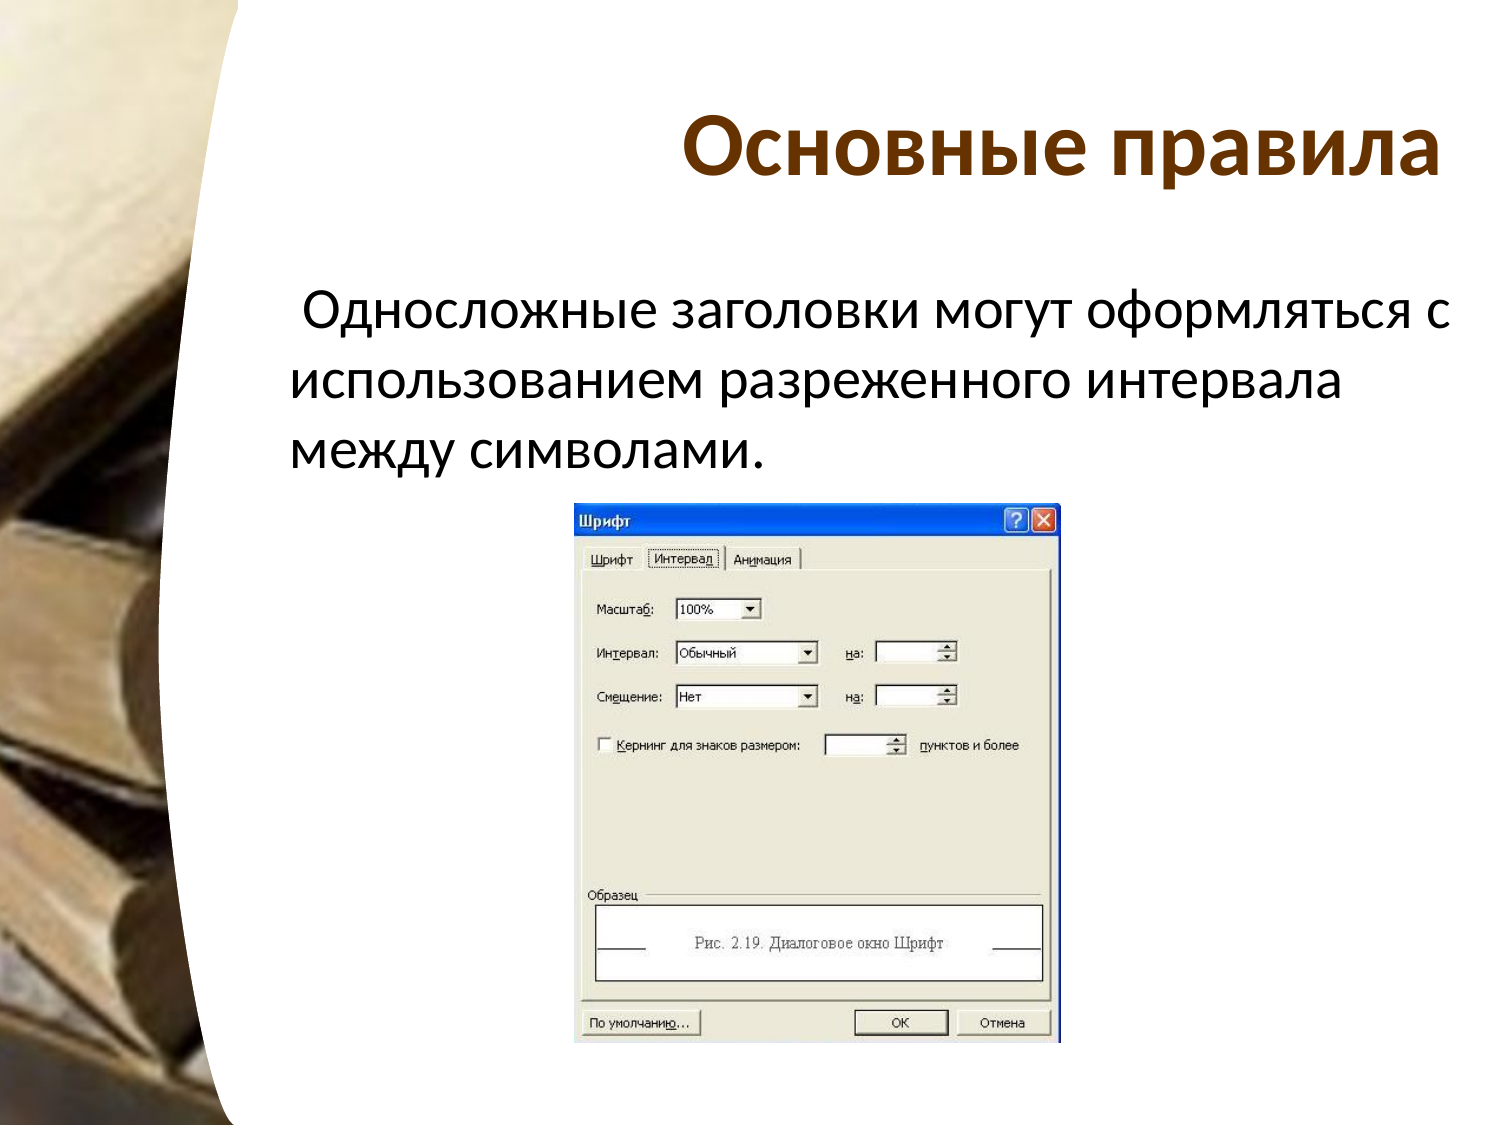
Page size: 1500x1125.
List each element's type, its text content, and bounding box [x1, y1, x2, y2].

picture [573, 503, 1061, 1043]
title Основные правила [288, 43, 1460, 234]
picture [0, 0, 238, 1125]
list Односложные заголовки могут оформляться с использованием разреженного интервала между символами. [217, 261, 1472, 1006]
